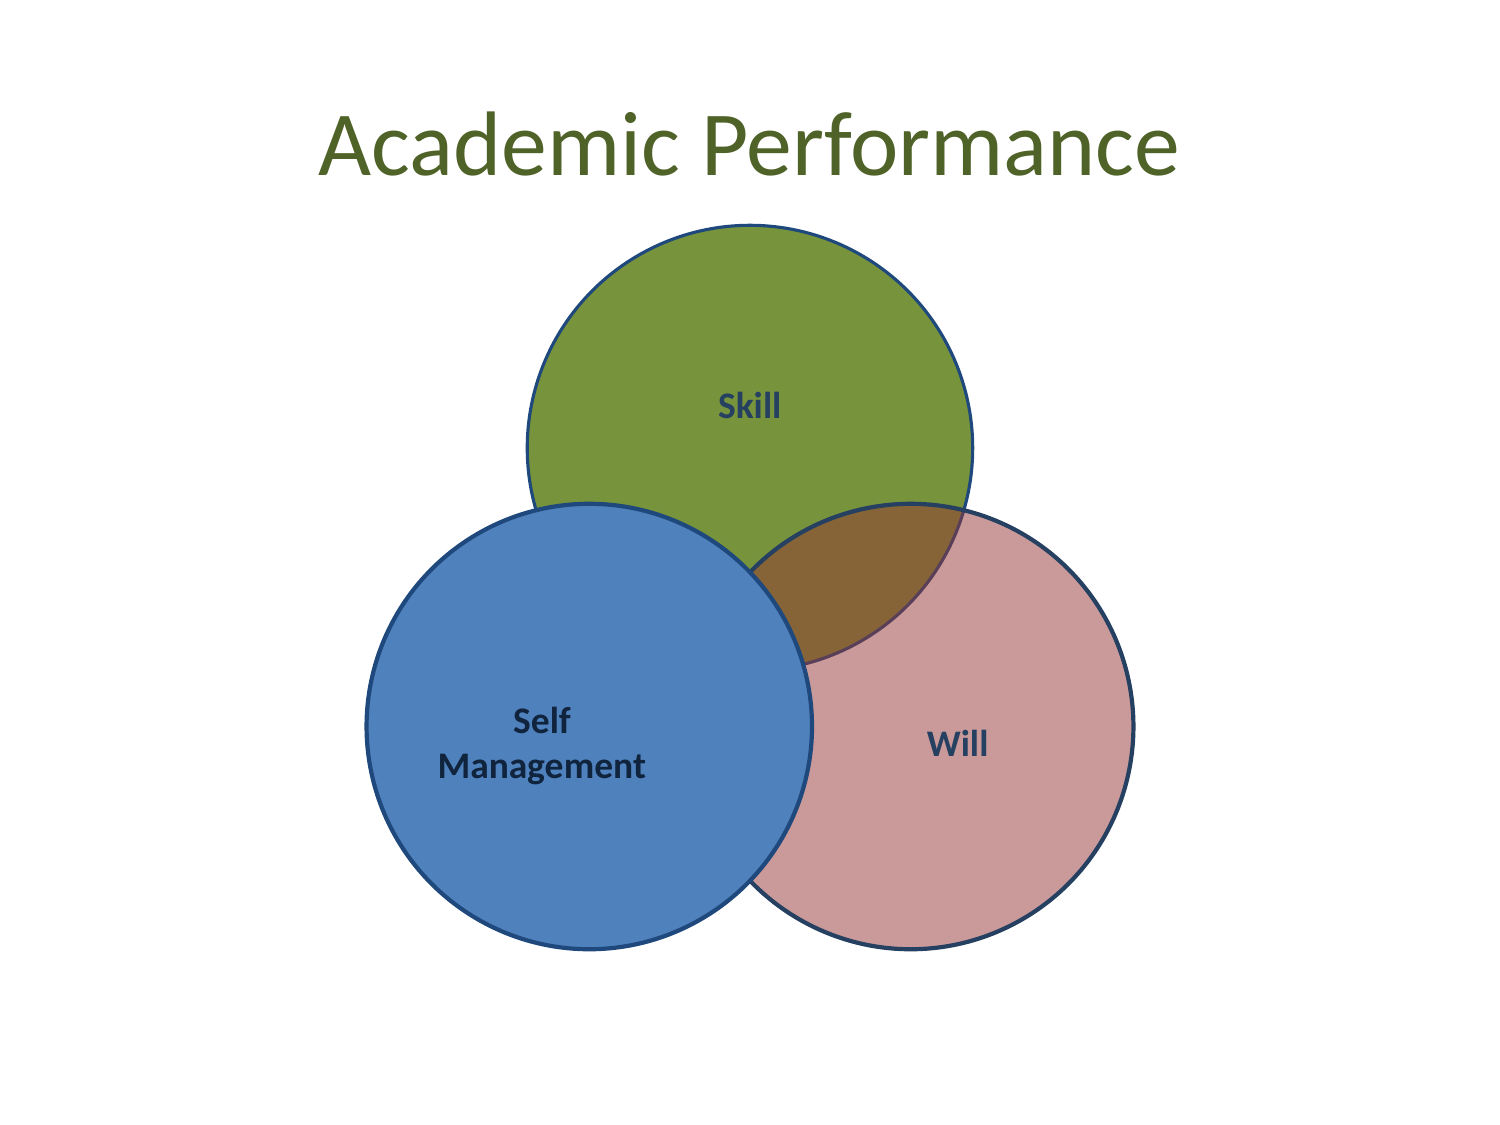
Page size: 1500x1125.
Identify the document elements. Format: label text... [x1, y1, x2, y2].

title Academic Performance [74, 44, 1426, 233]
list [74, 262, 1426, 1006]
